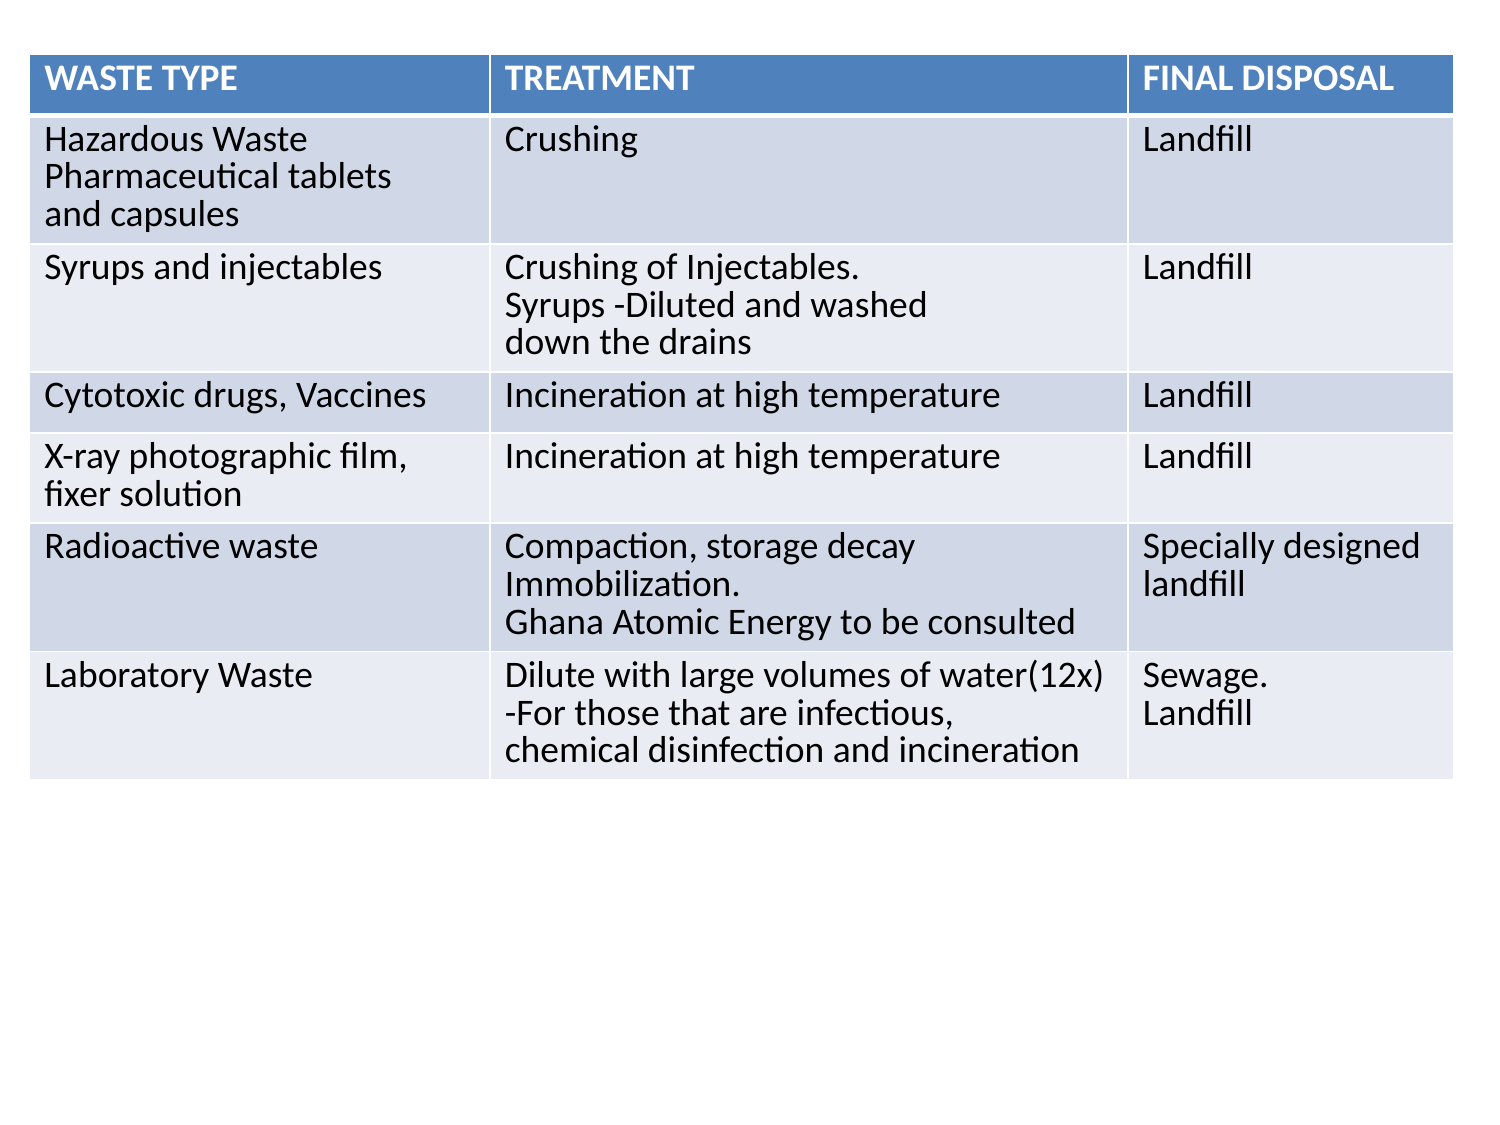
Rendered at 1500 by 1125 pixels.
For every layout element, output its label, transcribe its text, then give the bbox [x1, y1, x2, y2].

table_cell Incineration at high temperature [491, 434, 1127, 522]
table_cell X-ray photographic film, fixer solution [30, 434, 489, 522]
table_cell Radioactive waste [30, 524, 489, 651]
table_cell Landfill [1129, 245, 1453, 371]
table_cell Crushing [491, 118, 1127, 243]
table_cell Landfill [1129, 434, 1453, 522]
table_header FINAL DISPOSAL [1129, 55, 1453, 113]
table_header WASTE TYPE [30, 55, 489, 113]
table_cell Syrups and injectables [30, 245, 489, 371]
table_cell Laboratory Waste [30, 652, 489, 779]
table_header TREATMENT [491, 55, 1127, 113]
table_cell Crushing of Injectables. Syrups -Diluted and washed down the drains [491, 245, 1127, 371]
table_cell Landfill [1129, 373, 1453, 432]
table_cell Compaction, storage decay Immobilization. Ghana Atomic Energy to be consulted [491, 524, 1127, 651]
table_cell Landfill [1129, 118, 1453, 243]
table_cell Dilute with large volumes of water(12x) -For those that are infectious, chemical disinfection and incineration [491, 652, 1127, 779]
table_cell Specially designed landfill [1129, 524, 1453, 651]
table_cell Hazardous Waste Pharmaceutical tablets and capsules [30, 118, 489, 243]
table_cell Cytotoxic drugs, Vaccines [30, 373, 489, 432]
table_cell Incineration at high temperature [491, 373, 1127, 432]
table_cell Sewage. Landfill [1129, 652, 1453, 779]
